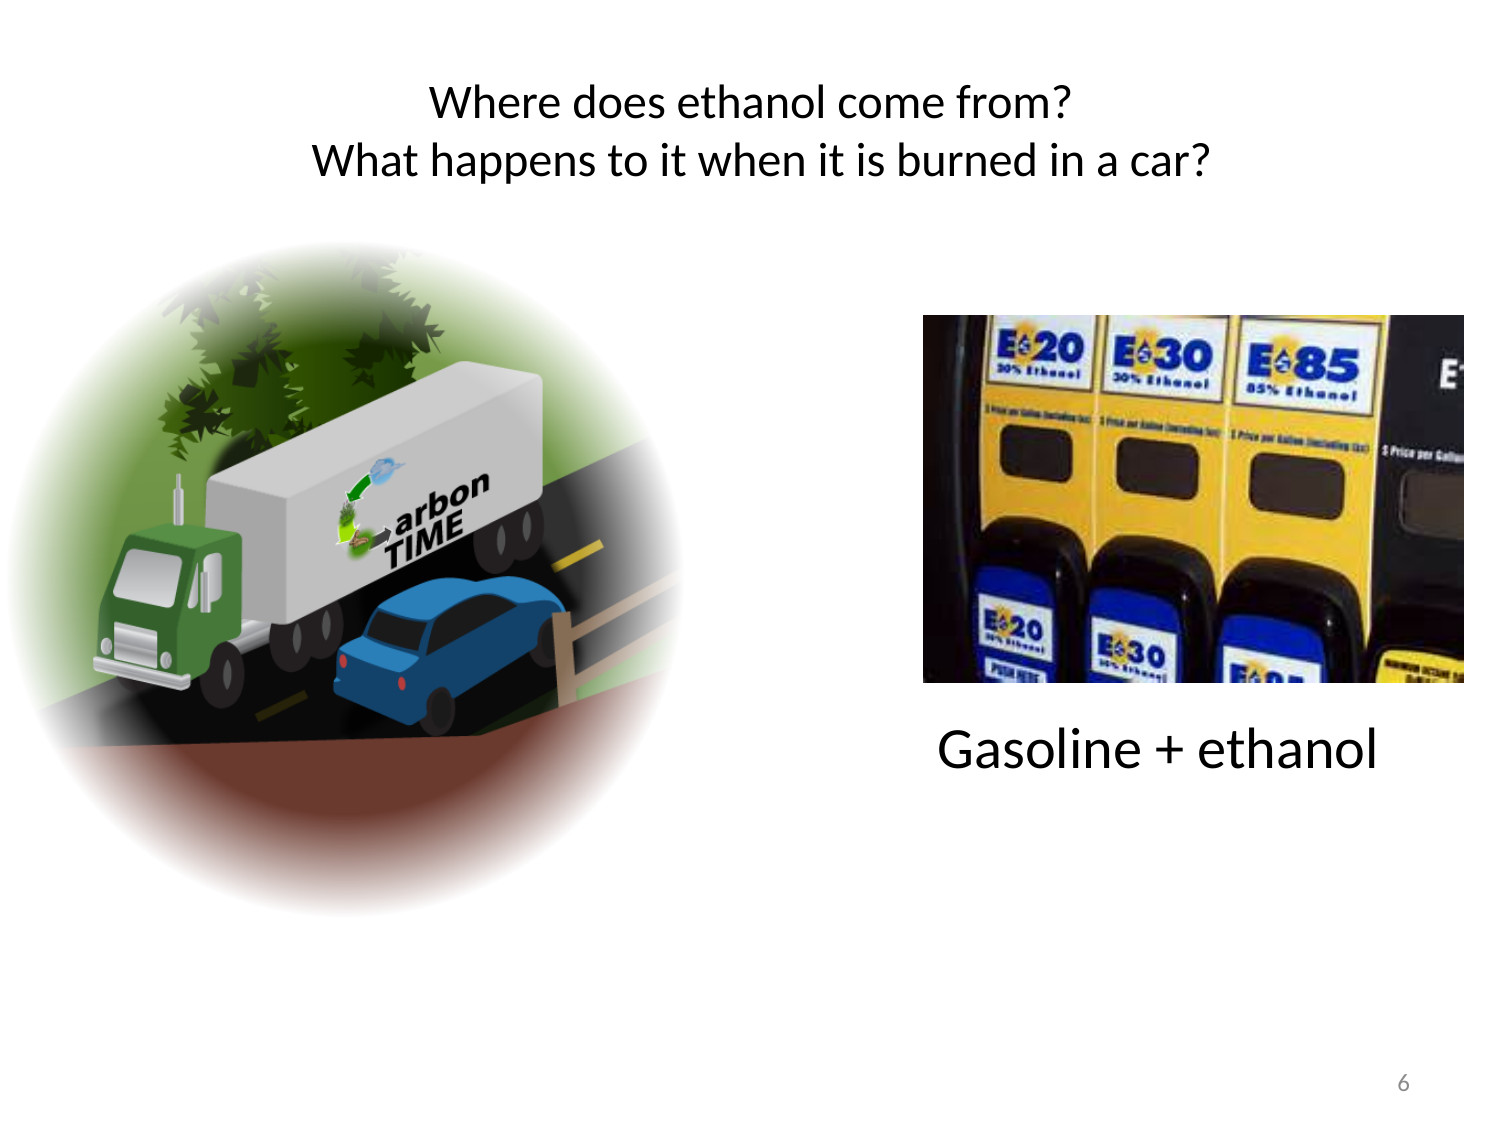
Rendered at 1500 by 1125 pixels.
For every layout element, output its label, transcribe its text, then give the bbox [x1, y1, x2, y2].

picture [922, 315, 1464, 683]
title Where does ethanol come from? What happens to it when it is burned in a car? [87, 62, 1438, 194]
picture [5, 240, 684, 919]
text_box Gasoline + ethanol [923, 702, 1420, 788]
slide_number 6 [1074, 1051, 1425, 1112]
